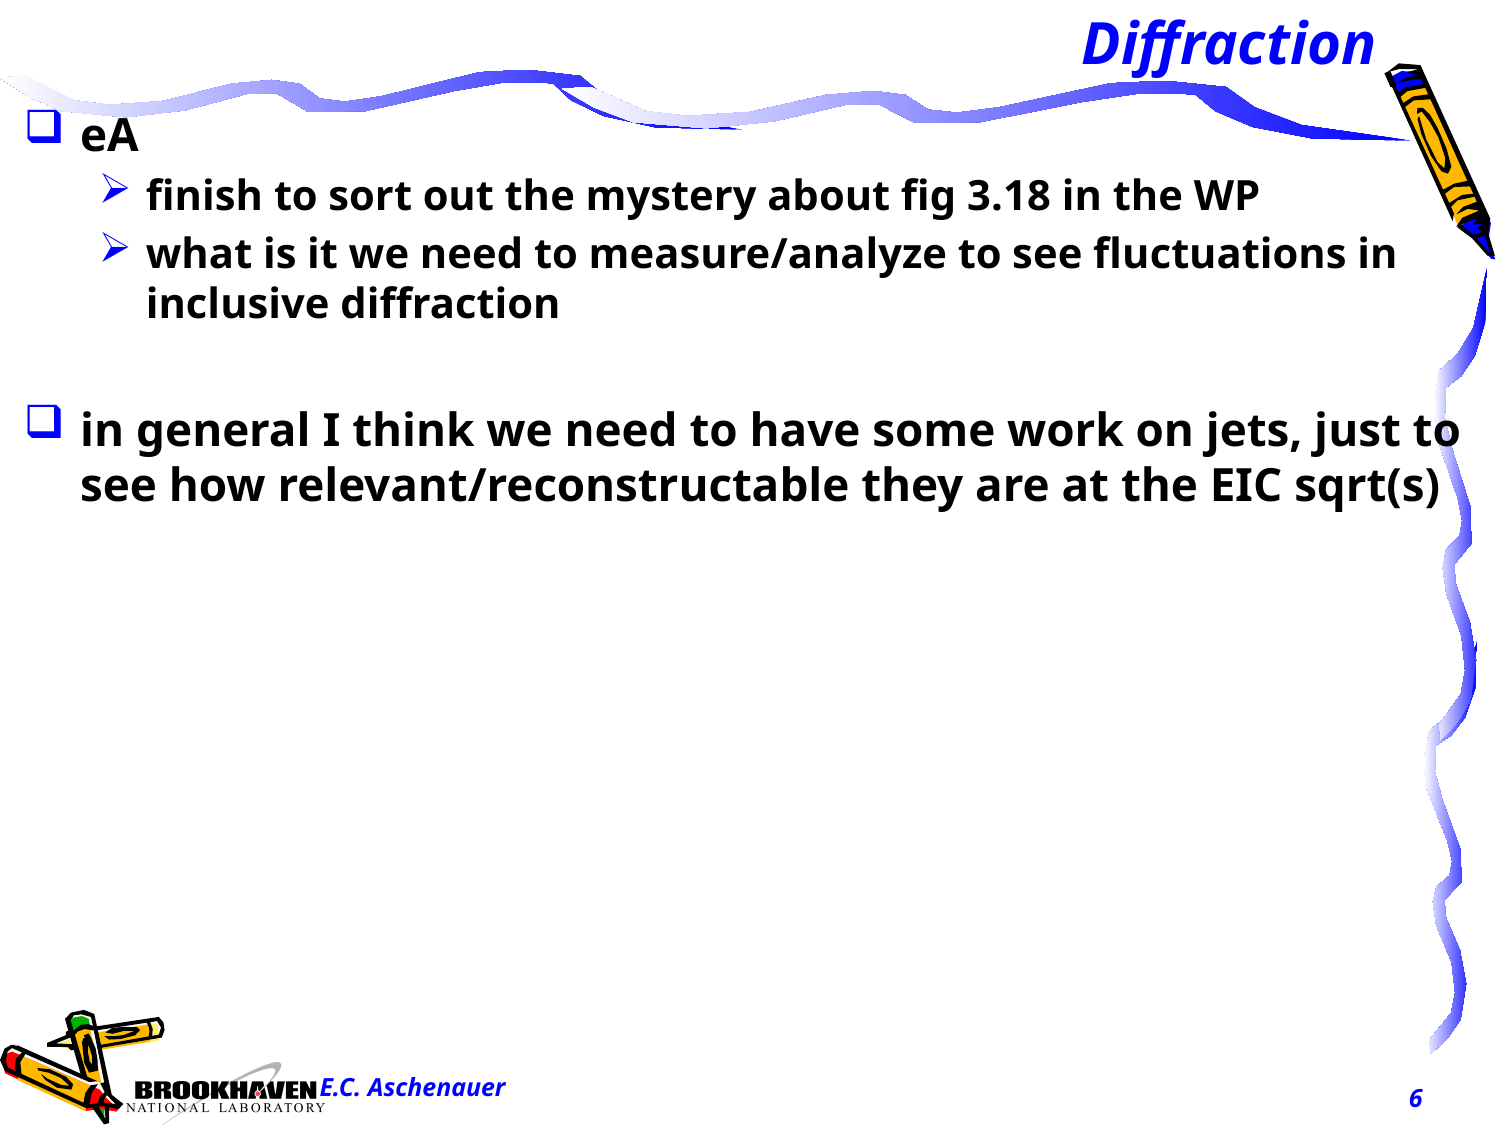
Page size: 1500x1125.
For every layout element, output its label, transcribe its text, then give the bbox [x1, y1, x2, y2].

title Diffraction [3, 3, 1392, 84]
slide_number 6 [1349, 1074, 1438, 1117]
picture [126, 1069, 325, 1125]
list eA finish to sort out the mystery about fig 3.18 in the WP what is it we need to measure/analyze to see fluctuations in inclusive diffraction in general I think we need to have some work on jets, just to see how relevant/reconstructable they are at the EIC sqrt(s) [8, 97, 1490, 1069]
slide_number E.C. Aschenauer [284, 1063, 522, 1108]
